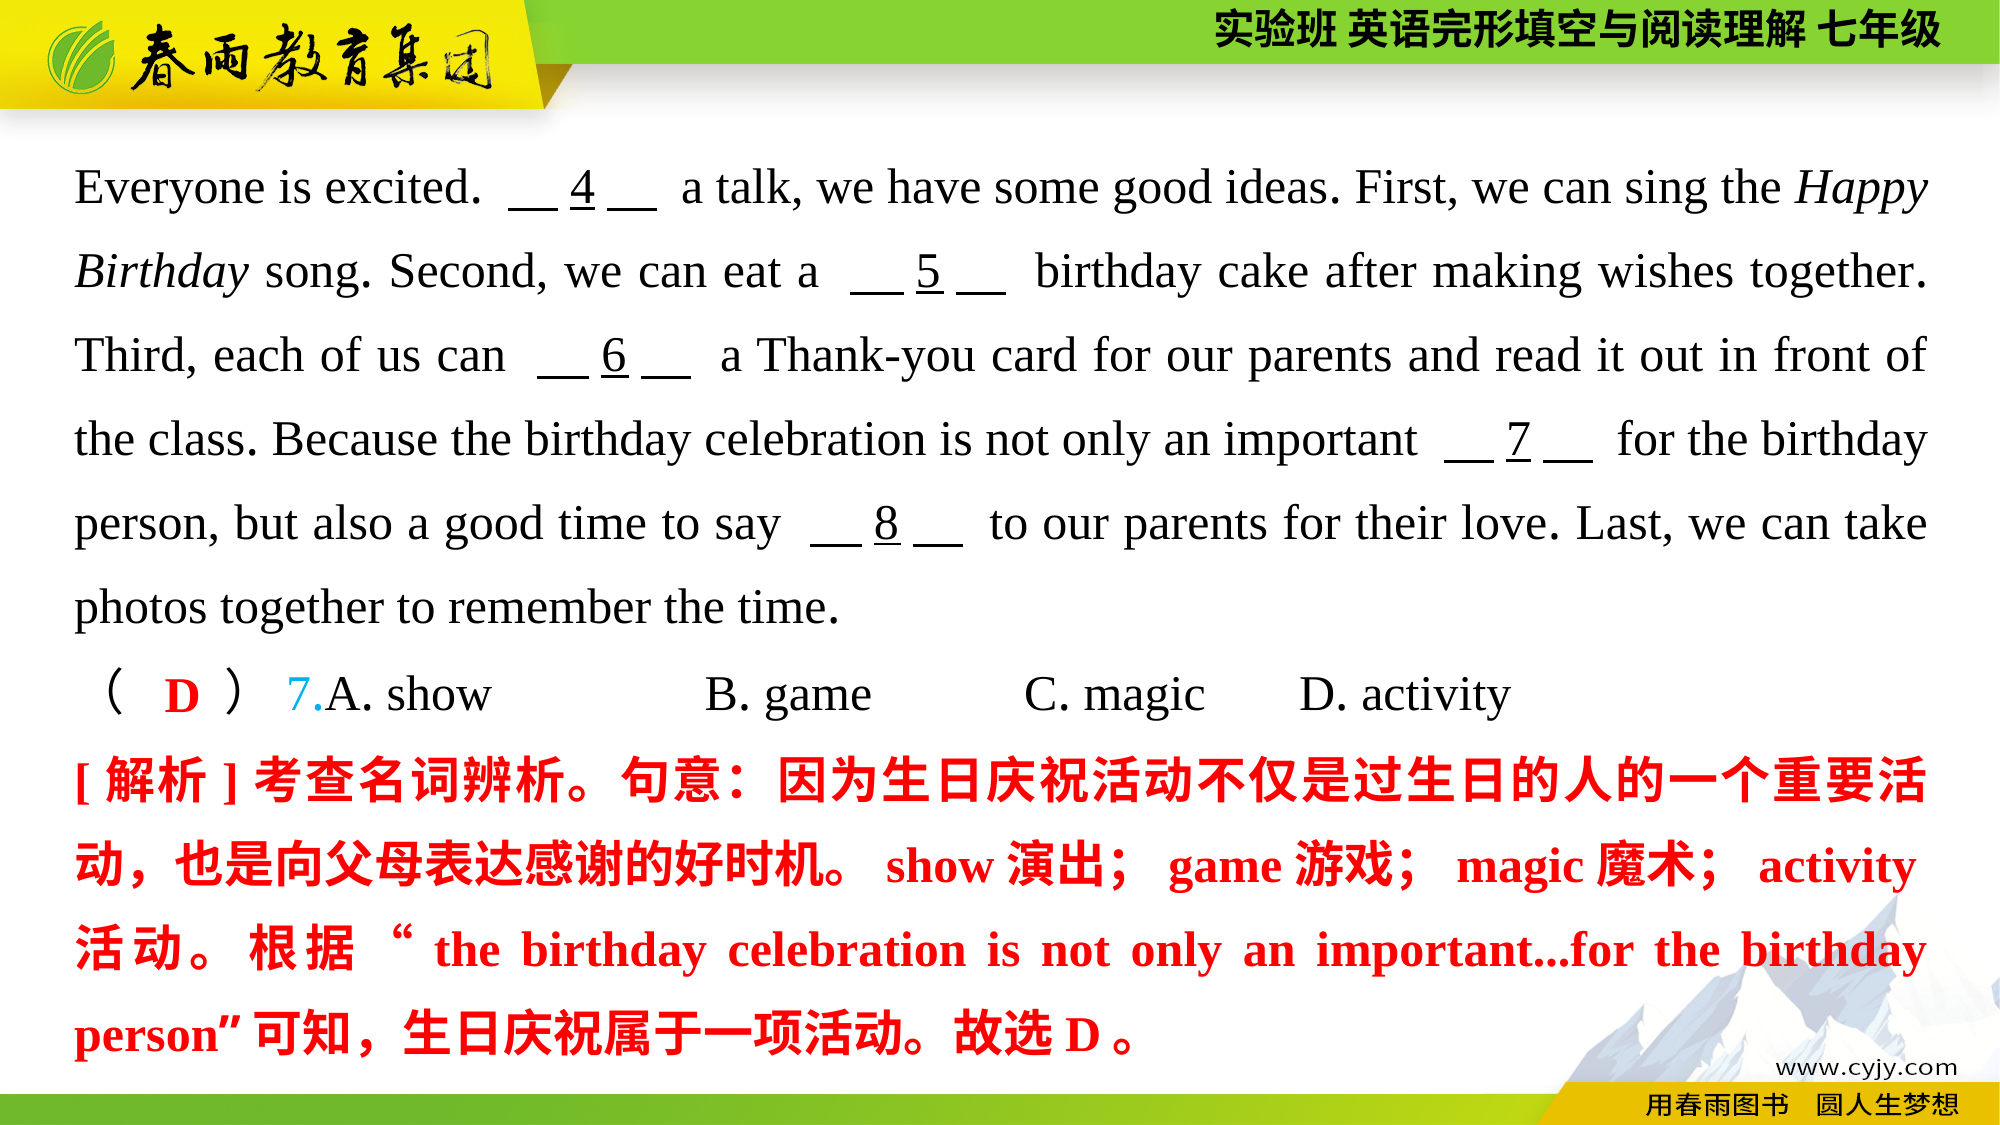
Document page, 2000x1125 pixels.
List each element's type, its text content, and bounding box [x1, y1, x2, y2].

text_box D [149, 631, 216, 730]
list Everyone is excited. 4 a talk, we have some good ideas. First, we can sing the Happy Birthday song. Second, we can eat a 5 birthday cake after making wishes together. Third, each of us can 6 a Thank-you card for our parents and read it out in front of the class. Because the birthday celebration is not only an important 7 for the birthday person, but also a good time to say 8 to our parents for their love. Last, we can take photos together to remember the time. [59, 122, 1944, 628]
text_box （ ）7.A. show B. game C. magic D. activity [59, 628, 1944, 717]
text_box [解析]考查名词辨析。句意：因为生日庆祝活动不仅是过生日的人的一个重要活动，也是向父母表达感谢的好时机。show演出；game游戏；magic魔术；activity活动。根据“the birthday celebration is not only an important...for the birthday person”可知，生日庆祝属于一项活动。故选D。 [59, 717, 1944, 1069]
picture [0, 0, 2000, 1125]
